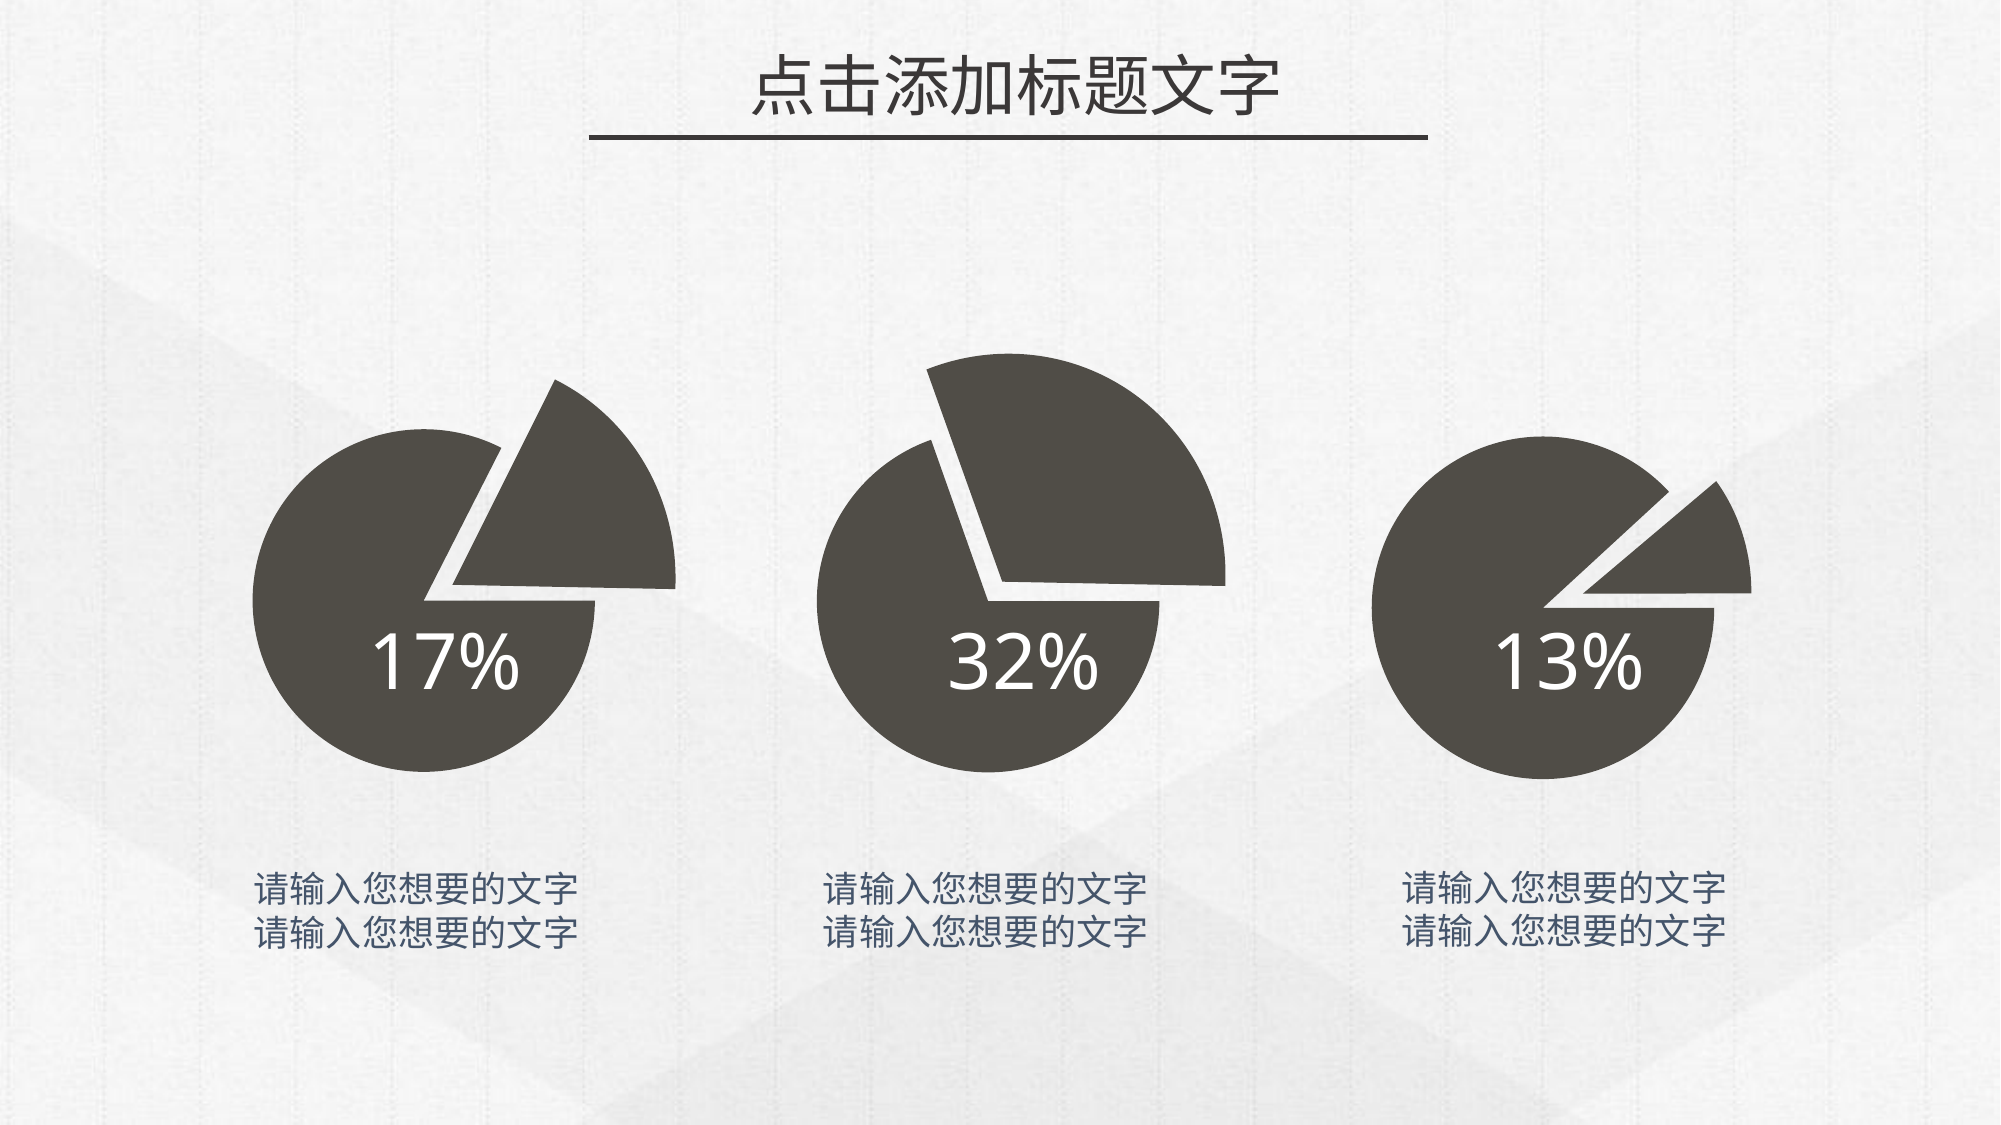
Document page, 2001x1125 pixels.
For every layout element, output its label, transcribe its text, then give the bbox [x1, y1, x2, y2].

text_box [561, 36, 1472, 138]
text_box [815, 438, 1161, 774]
text_box 32% [886, 604, 1163, 713]
text_box [925, 352, 1227, 588]
text_box 请输入您想要的文字 请输入您想要的文字 [238, 858, 627, 961]
text_box 13% [1442, 604, 1696, 713]
picture [0, 0, 2000, 1125]
text_box [1370, 435, 1680, 781]
text_box 17% [321, 604, 570, 713]
text_box [1696, 606, 1716, 687]
text_box 请输入您想要的文字 请输入您想要的文字 [807, 858, 1194, 961]
text_box [251, 428, 596, 773]
text_box 请输入您想要的文字 请输入您想要的文字 [1386, 857, 1768, 960]
text_box [450, 378, 677, 591]
text_box [1580, 479, 1753, 595]
